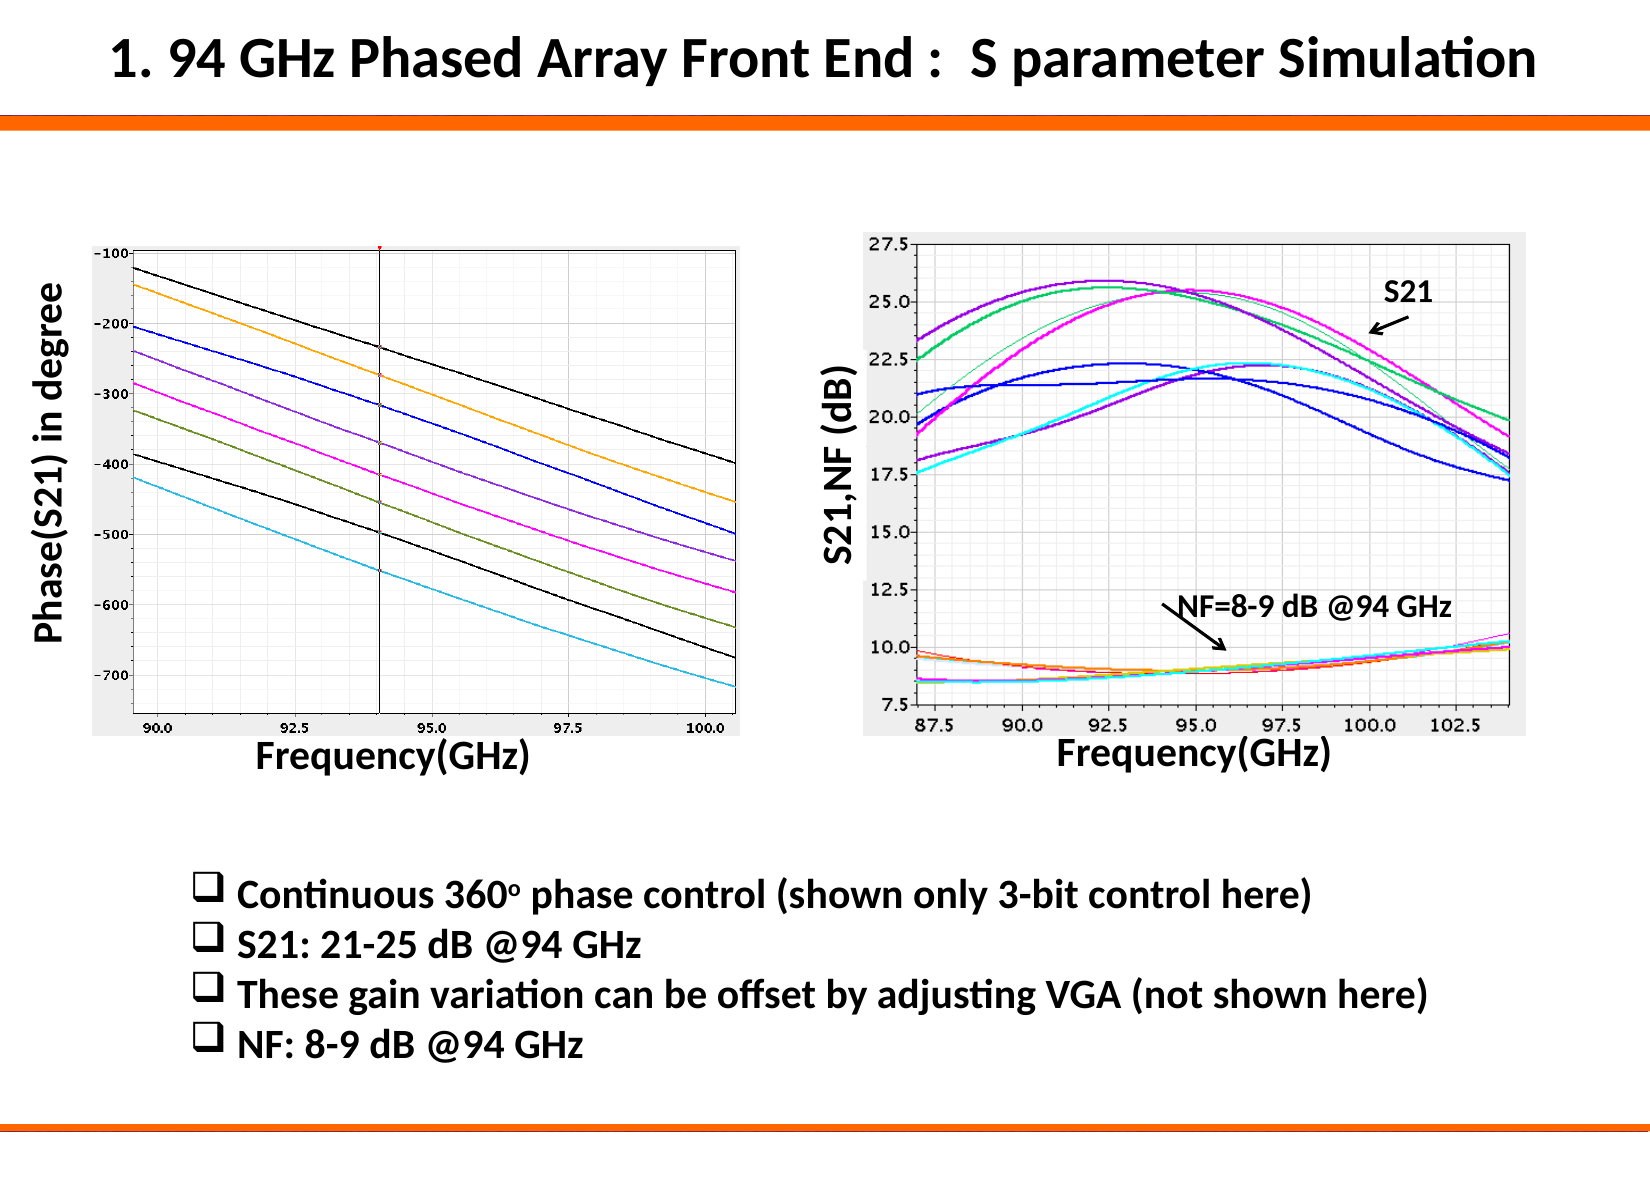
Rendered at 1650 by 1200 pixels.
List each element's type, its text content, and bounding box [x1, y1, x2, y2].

text_box [57, 289, 1482, 1033]
text_box 1. 94 GHz Phased Array Front End : S parameter Simulation [78, 9, 1570, 100]
text_box Continuous 360o phase control (shown only 3-bit control here) S21: 21-25 dB @94 GHz These gain variation can be offset by adjusting VGA (not shown here) NF: 8-9 dB @94 GHz [175, 859, 1548, 1075]
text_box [801, 232, 1526, 784]
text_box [12, 246, 740, 787]
